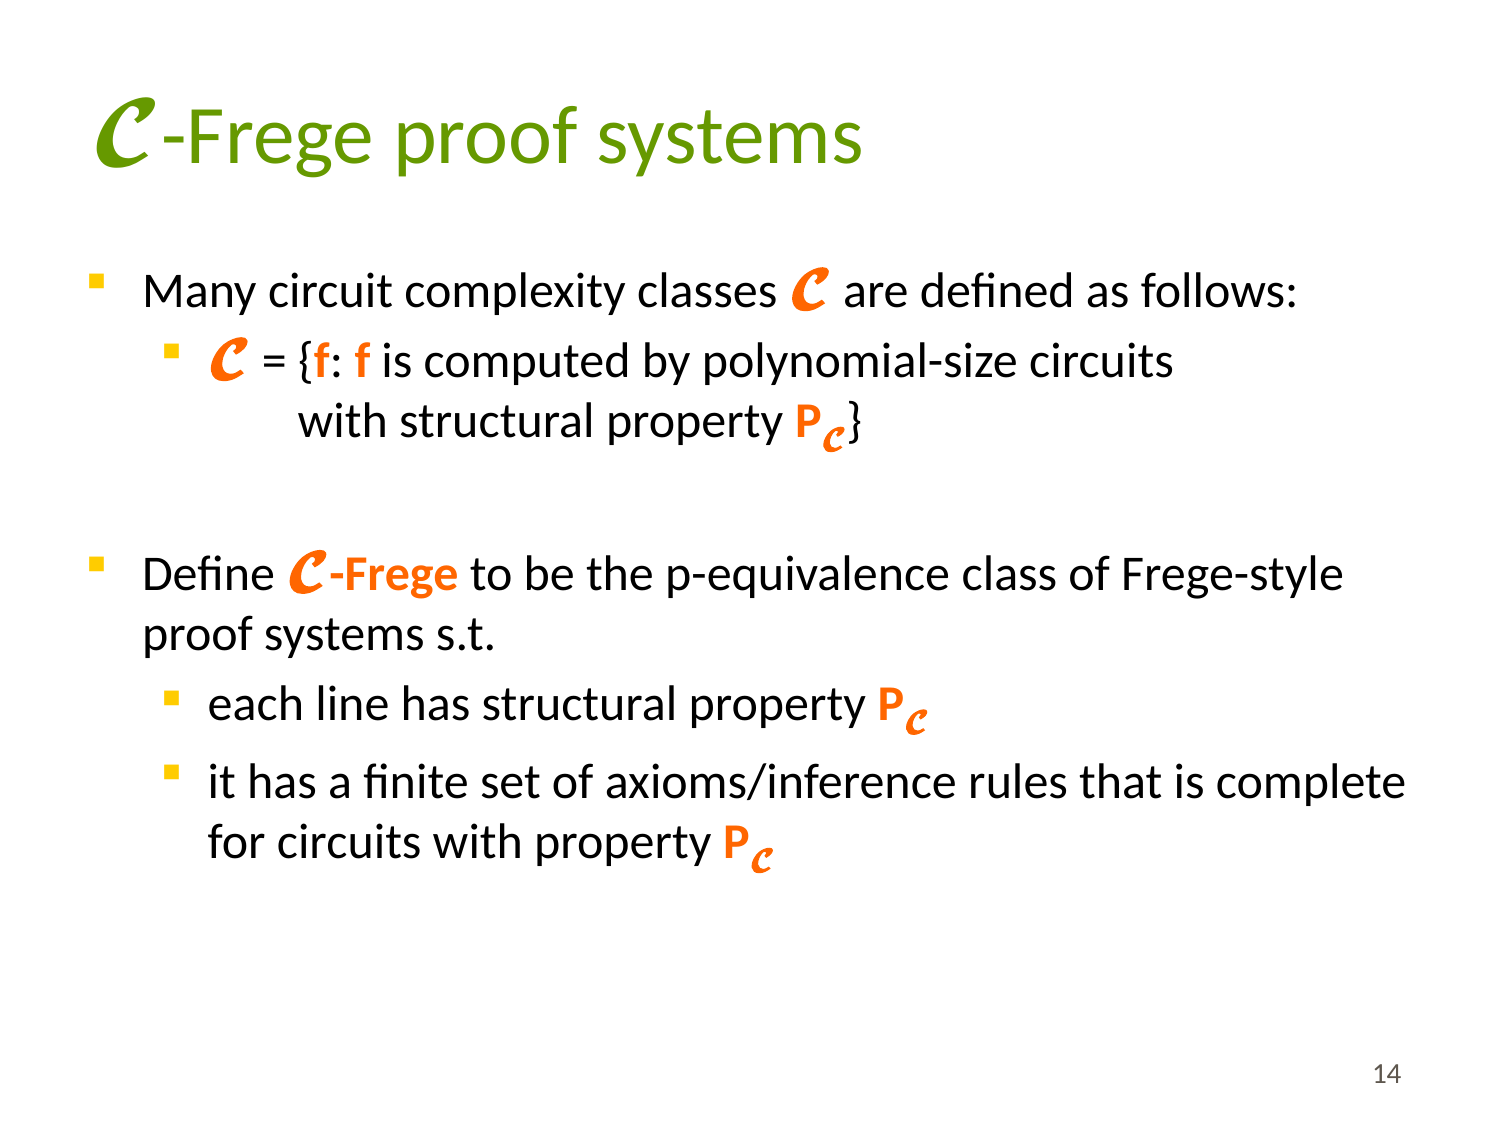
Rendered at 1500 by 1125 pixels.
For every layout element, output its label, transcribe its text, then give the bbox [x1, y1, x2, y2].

title 𝓒-Frege proof systems [75, 37, 1350, 188]
list Many circuit complexity classes 𝓒 are defined as follows: 𝓒 = {f: f is computed by polynomial-size circuits with structural property P𝓒} Define 𝓒-Frege to be the p-equivalence class of Frege-style proof systems s.t. each line has structural property P𝓒 it has a finite set of axioms/inference rules that is complete for circuits with property P𝓒 [70, 249, 1450, 1000]
slide_number 14 [1104, 1037, 1417, 1097]
